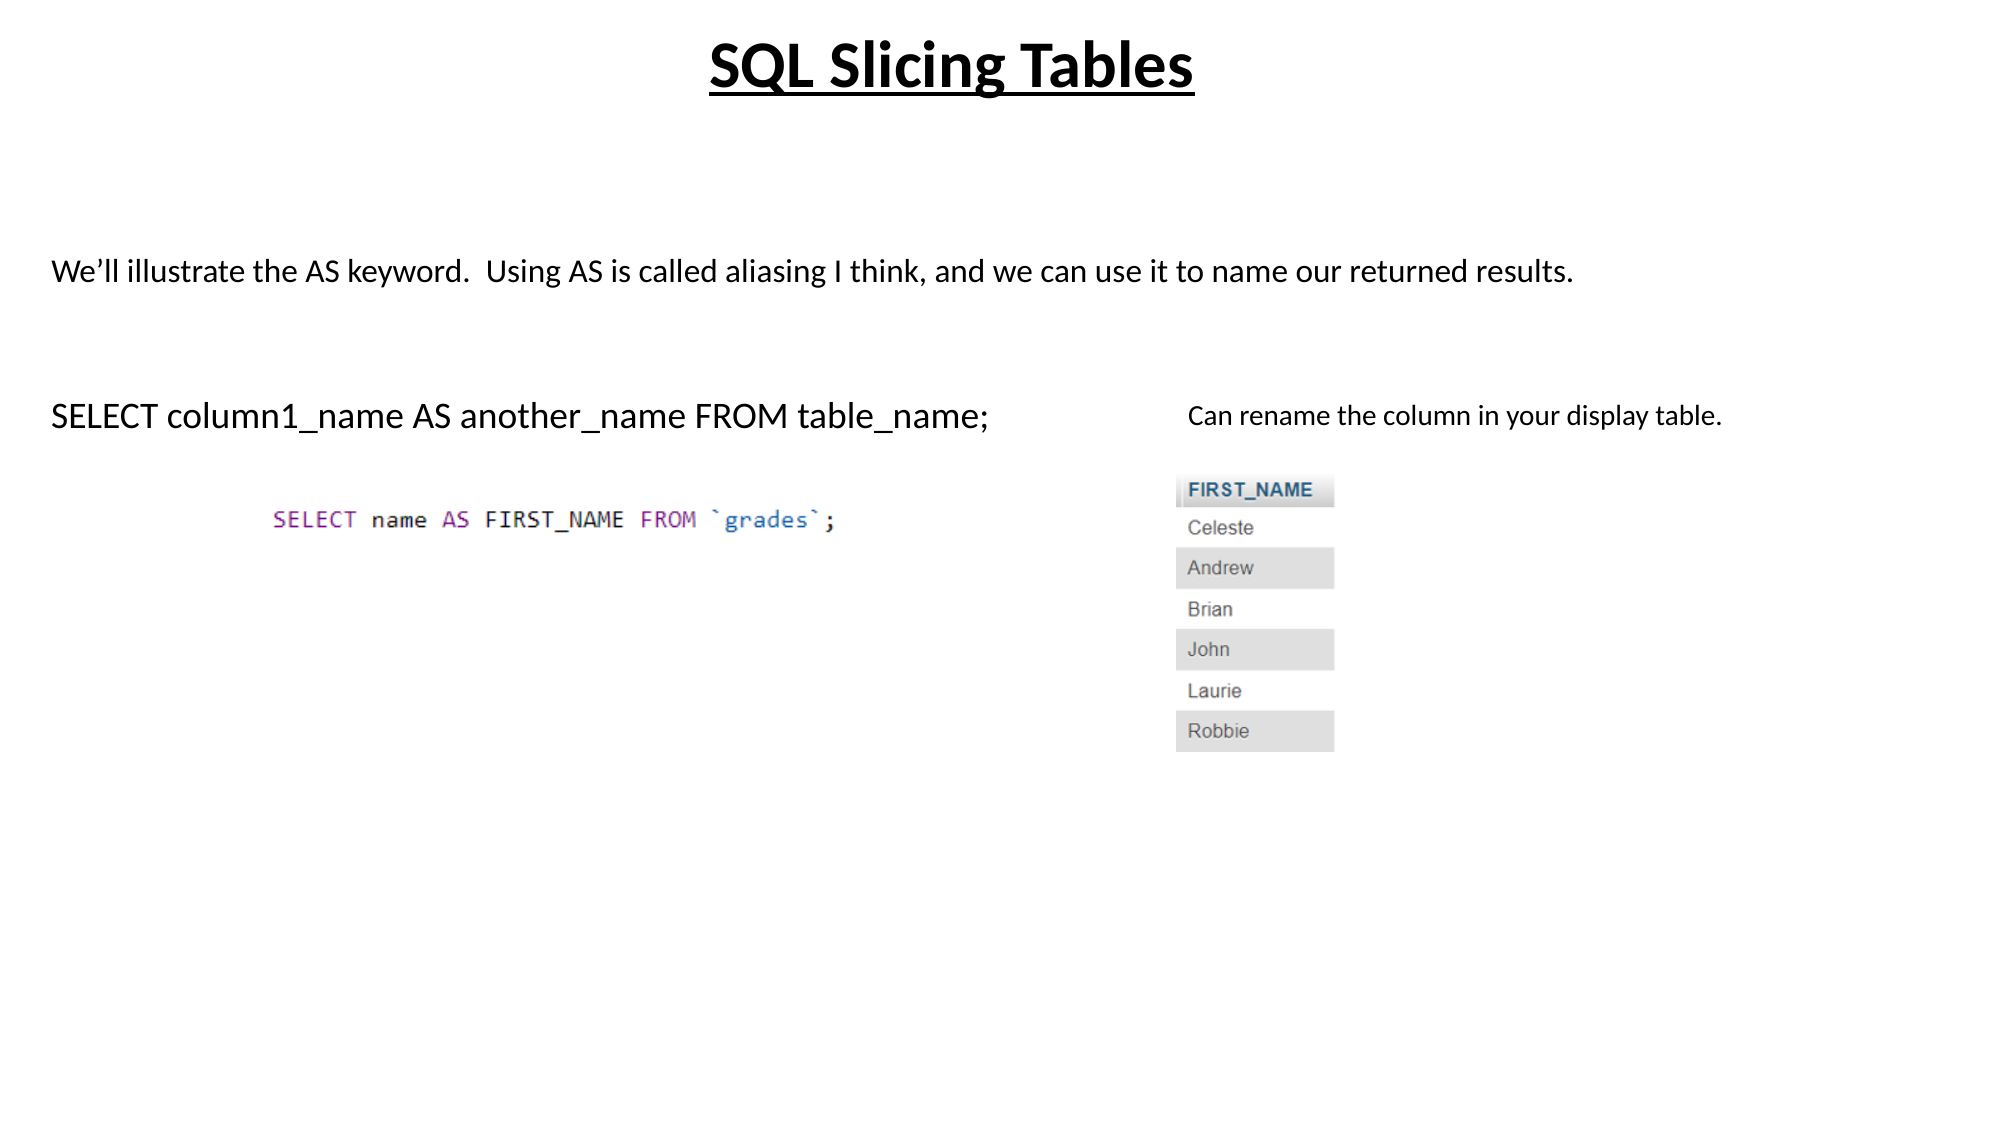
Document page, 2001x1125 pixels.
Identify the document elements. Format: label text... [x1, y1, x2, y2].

picture [1176, 470, 1339, 752]
text_box SQL Slicing Tables [694, 13, 1210, 109]
text_box Can rename the column in your display table. [1173, 388, 1804, 439]
text_box SELECT column1_name AS another_name FROM table_name; [36, 384, 1008, 444]
picture [264, 494, 854, 534]
text_box We’ll illustrate the AS keyword. Using AS is called aliasing I think, and we can use it to name our returned results. [36, 242, 1632, 297]
